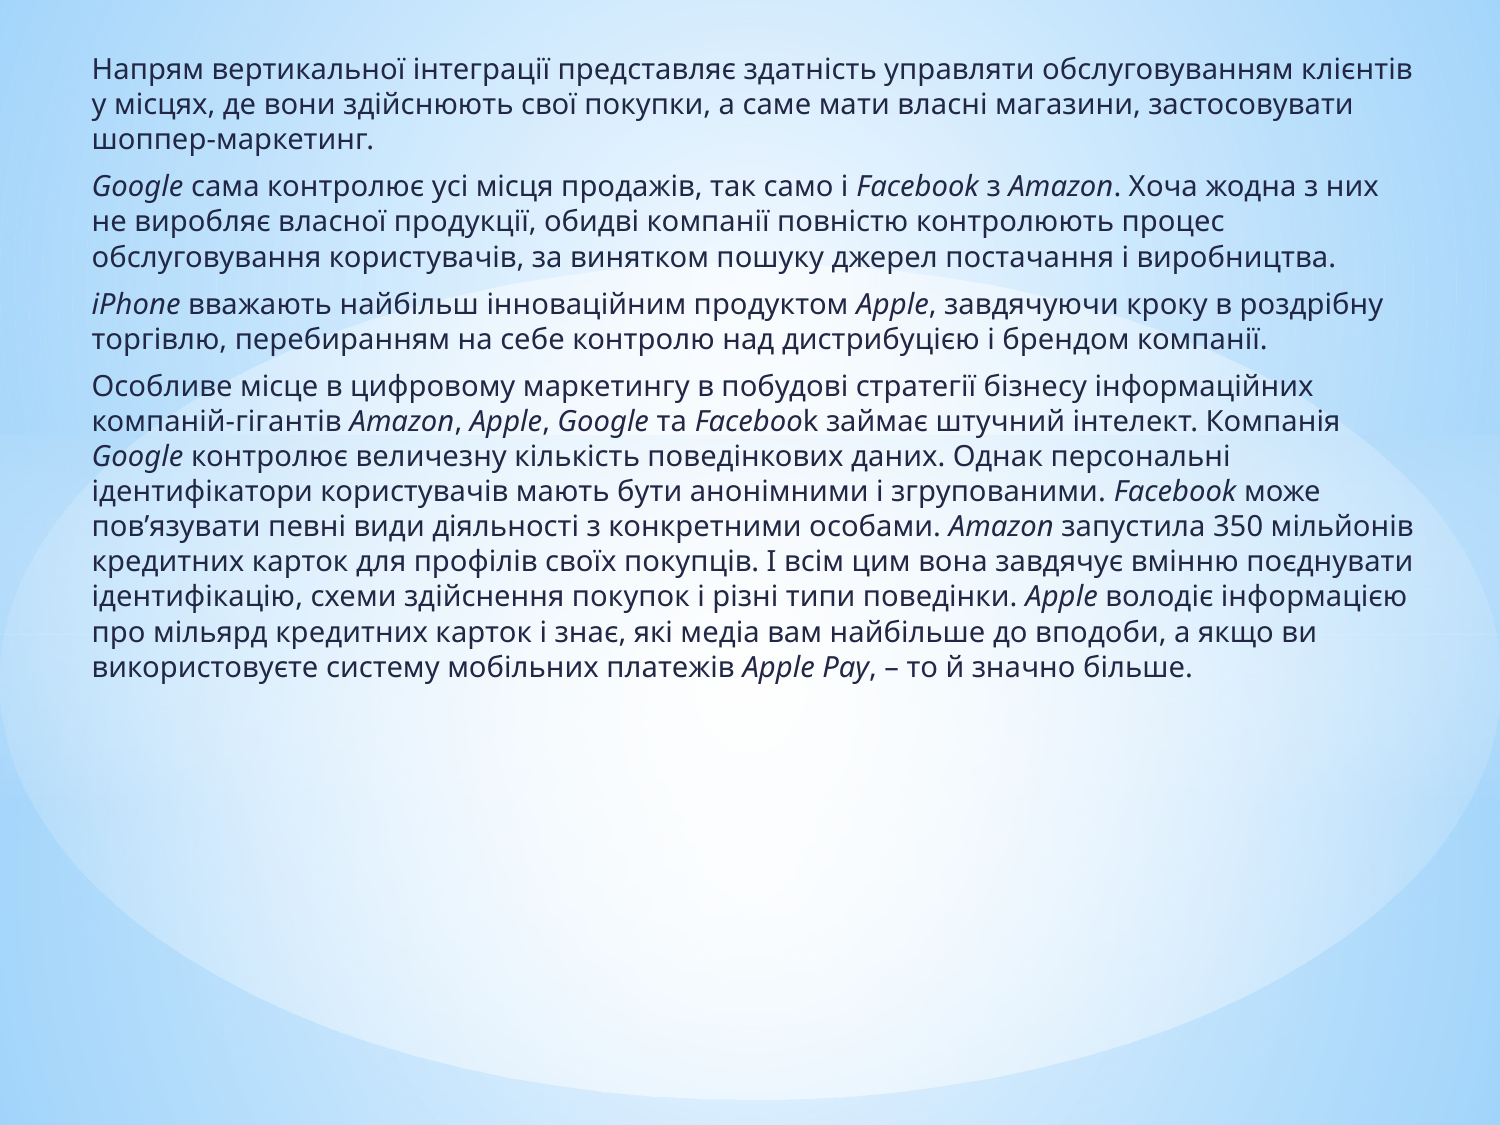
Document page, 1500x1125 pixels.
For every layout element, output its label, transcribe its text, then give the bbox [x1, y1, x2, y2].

subtitle Напрям вертикальної інтеграції представляє здатність управляти обслуговуванням клієнтів у місцях, де вони здійснюють свої покупки, а саме мати власні магазини, застосовувати шоппер-маркетинг. Google сама контролює усі місця продажів, так само і Facebook з Amazon. Хоча жодна з них не виробляє власної продукції, обидві компанії повністю контролюють процес обслуговування користувачів, за винятком пошуку джерел постачання і виробництва. iPhone вважають найбільш інноваційним продуктом Apple, завдячуючи кроку в роздрібну торгівлю, перебиранням на себе контролю над дистрибуцією і брендом компанії. Особливе місце в цифровому маркетингу в побудові стратегії бізнесу інформаційних компаній-гігантів Amazon, Apple, Google та Facebook займає штучний інтелект. Компанія Google контролює величезну кількість поведінкових даних. Однак персональні ідентифікатори користувачів мають бути анонімними і згрупованими. Facebook може пов’язувати певні види діяльності з конкретними особами. Amazon запустила 350 мільйонів кредитних карток для профілів своїх покупців. І всім цим вона завдячує вмінню поєднувати ідентифікацію, схеми здійснення покупок і різні типи поведінки. Apple володіє інформацією про мільярд кредитних карток і знає, які медіа вам найбільше до вподоби, а якщо ви використовуєте систему мобільних платежів Apple Pay, – то й значно більше. [76, 42, 1436, 1035]
